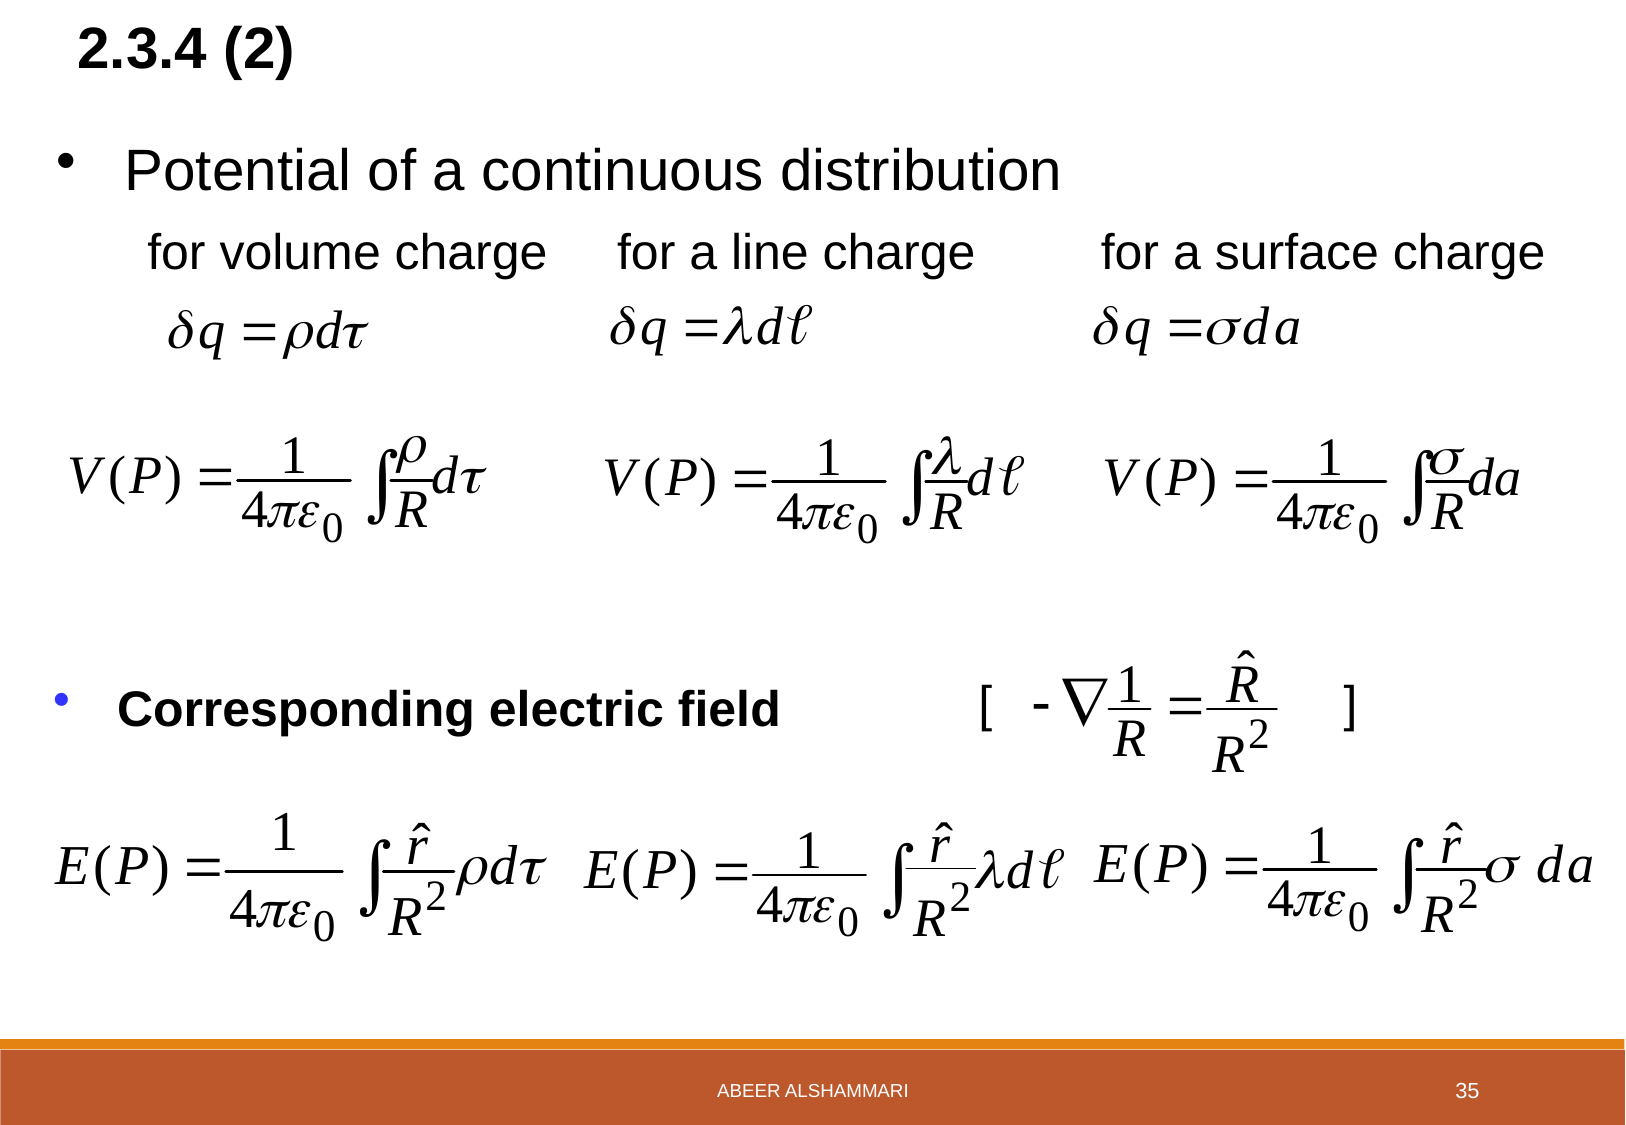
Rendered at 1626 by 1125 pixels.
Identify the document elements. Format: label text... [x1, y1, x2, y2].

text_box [164, 303, 376, 368]
text_box Corresponding electric field [38, 668, 811, 744]
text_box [578, 815, 1065, 944]
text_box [1103, 427, 1528, 550]
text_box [603, 427, 1025, 550]
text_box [1089, 300, 1306, 364]
text_box for volume charge for a line charge for a surface charge [118, 212, 1625, 288]
slide_number 35 [1319, 1059, 1495, 1120]
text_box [50, 803, 554, 948]
text_box 2.3.4 (2) [62, 2, 311, 88]
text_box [605, 300, 814, 364]
text_box Potential of a continuous distribution [42, 125, 1079, 210]
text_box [1089, 815, 1601, 940]
footer Abeer Alshammari [491, 1059, 1135, 1120]
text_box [68, 416, 493, 549]
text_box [962, 644, 1374, 780]
